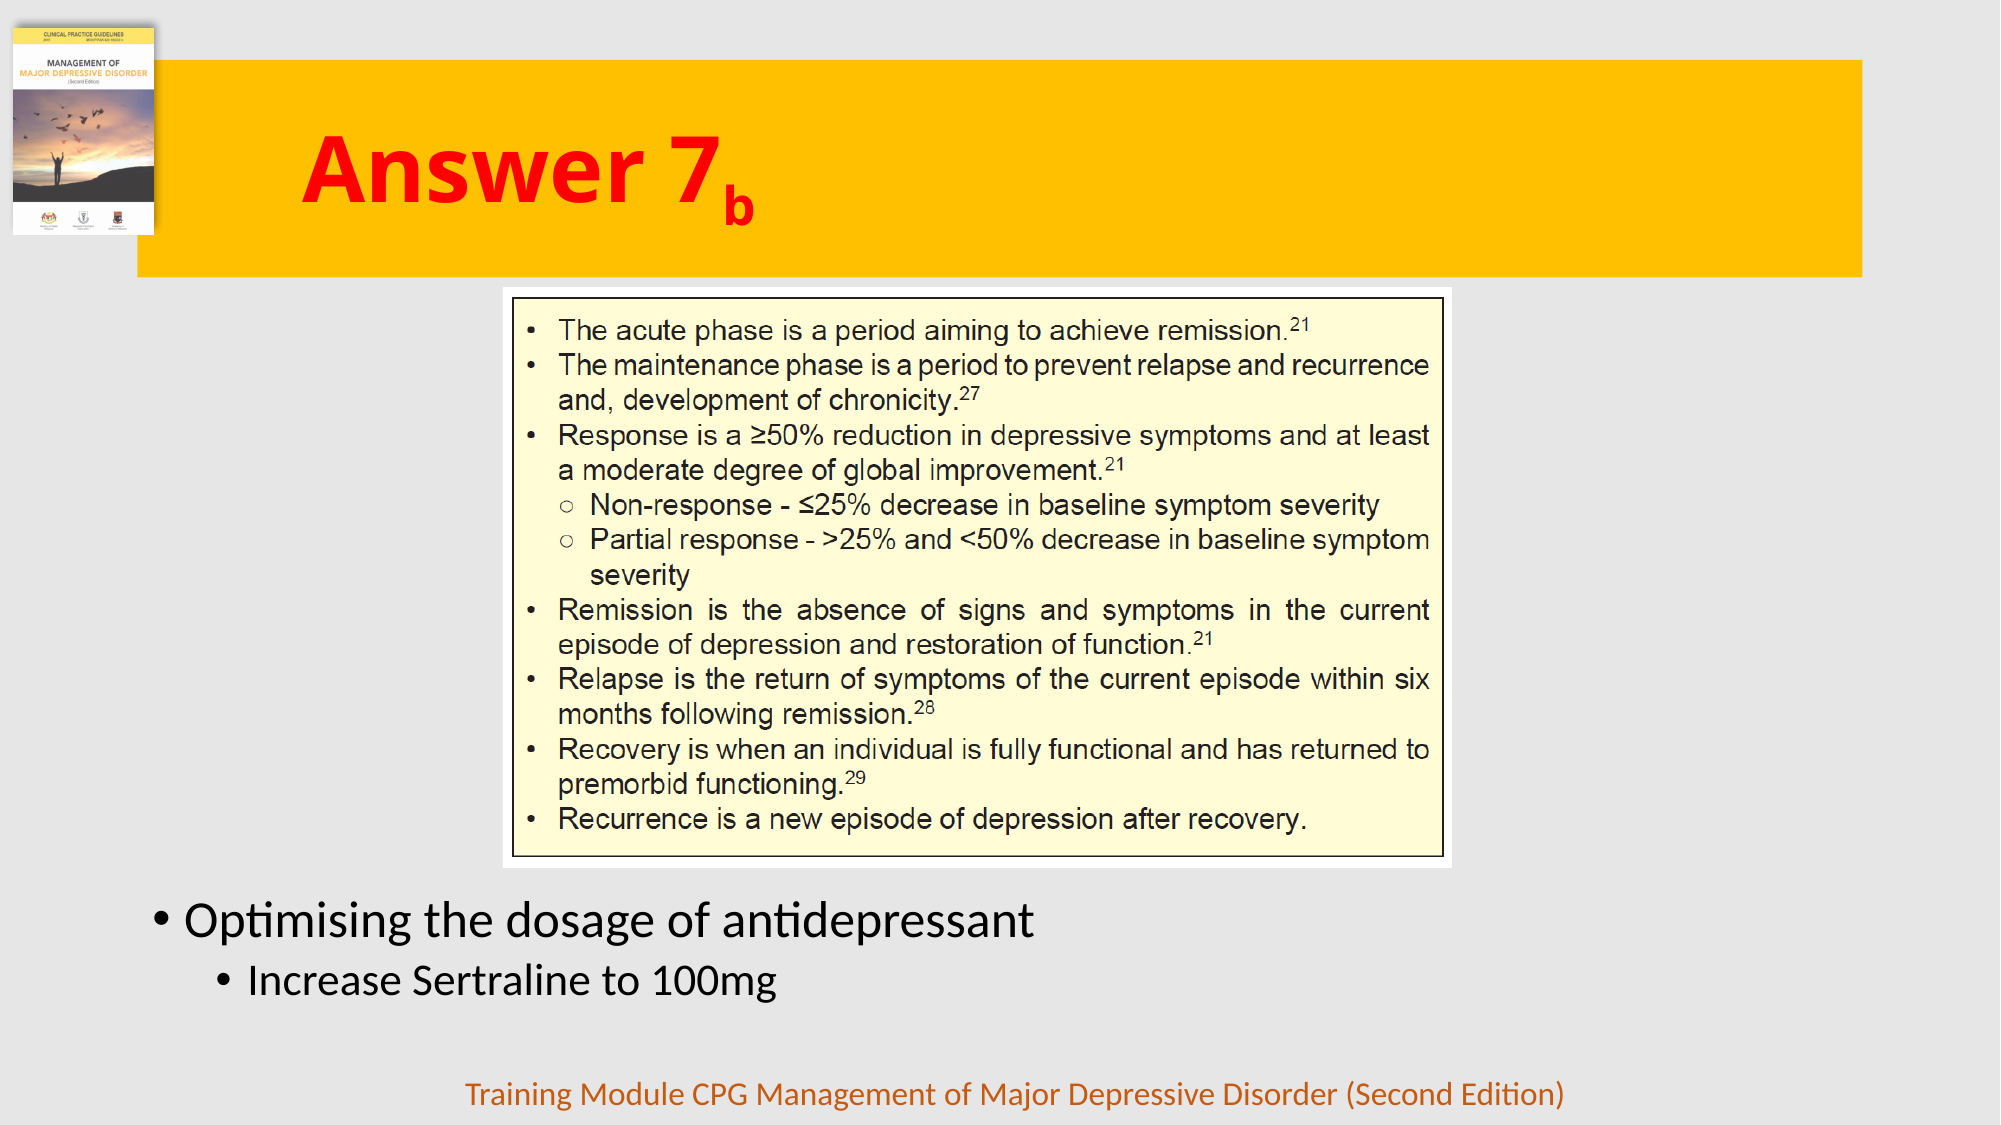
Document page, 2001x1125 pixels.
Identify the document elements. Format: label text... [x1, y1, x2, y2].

picture [13, 28, 154, 235]
text_box Training Module CPG Management of Major Depressive Disorder (Second Edition) [450, 1065, 1832, 1120]
picture [502, 287, 1452, 868]
list Optimising the dosage of antidepressant Increase Sertraline to 100mg [137, 299, 1863, 1014]
title Answer 7b [137, 59, 1863, 278]
